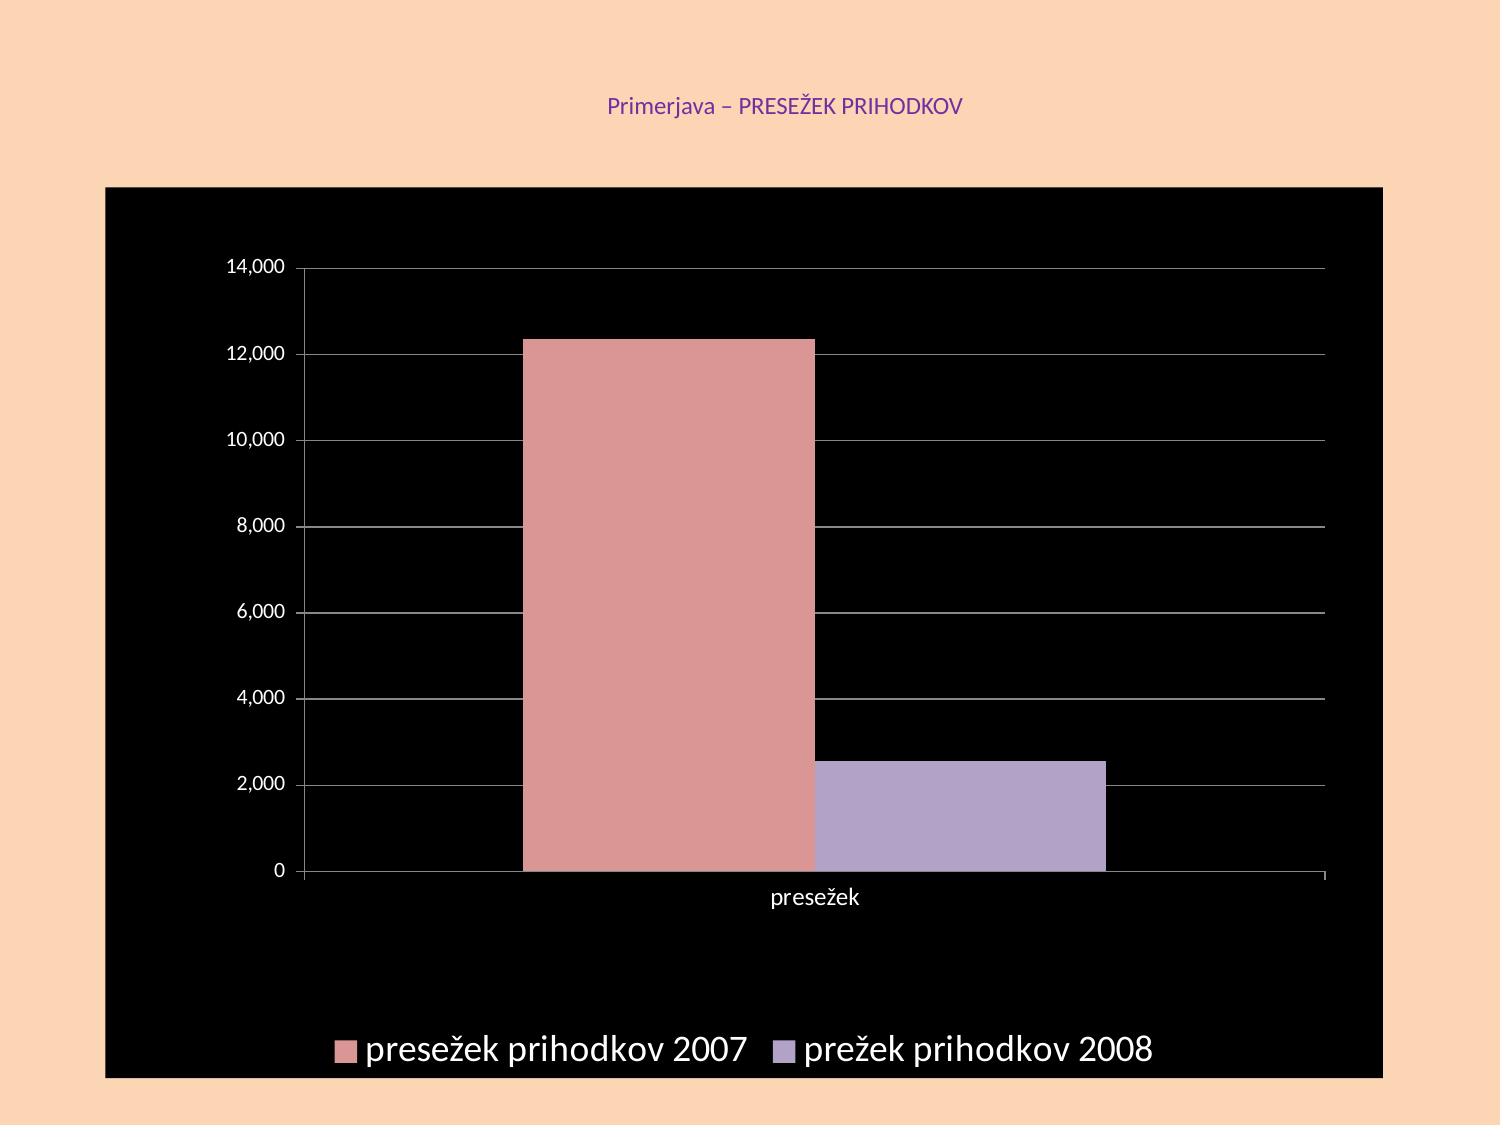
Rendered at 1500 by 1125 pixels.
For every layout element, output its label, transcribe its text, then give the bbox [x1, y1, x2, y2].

chart [105, 187, 1383, 1079]
title Primerjava – PRESEŽEK PRIHODKOV [234, 82, 1336, 164]
